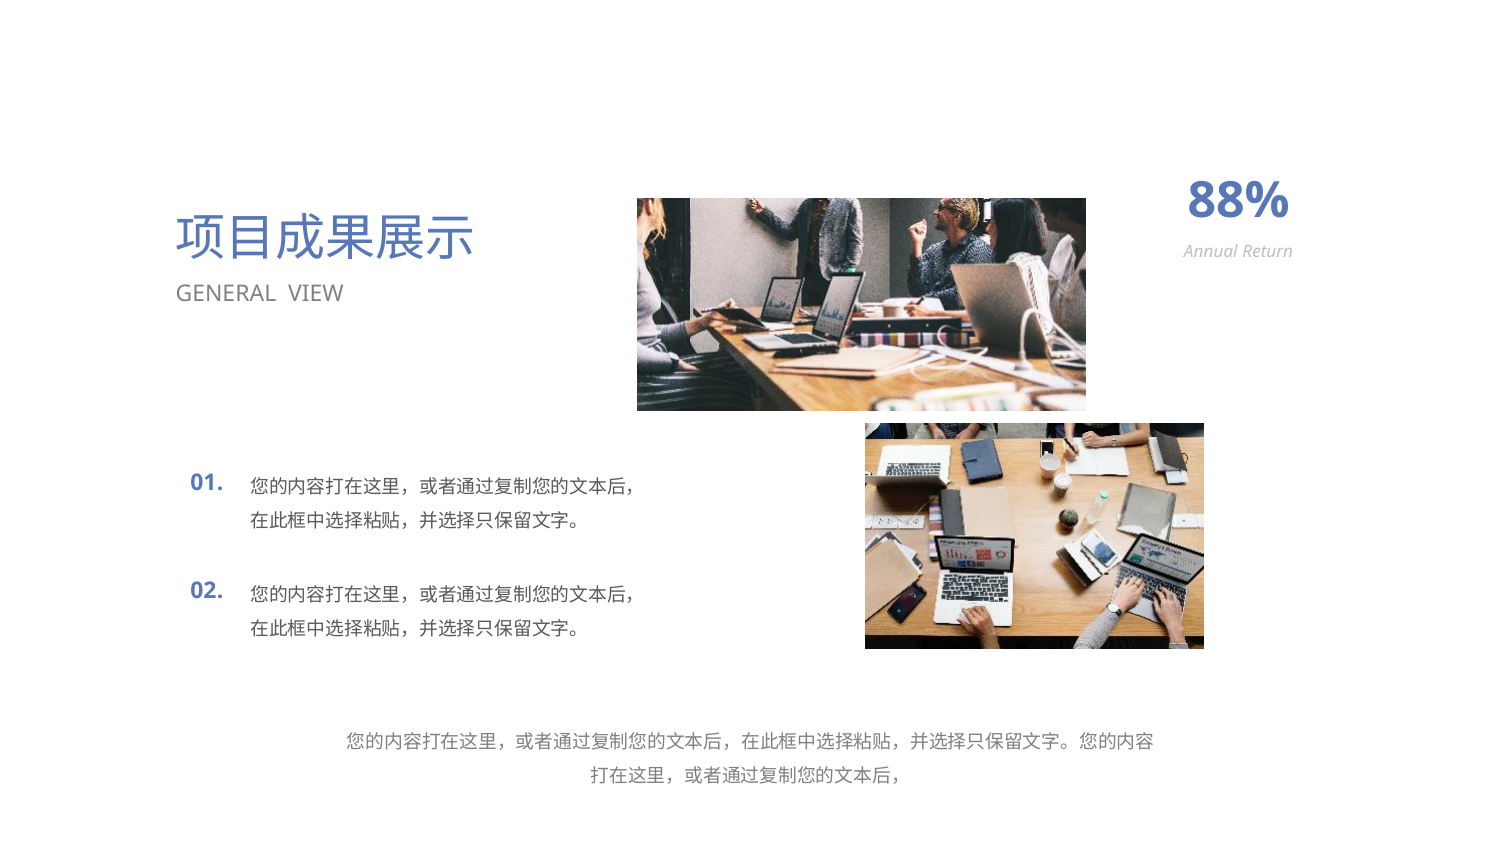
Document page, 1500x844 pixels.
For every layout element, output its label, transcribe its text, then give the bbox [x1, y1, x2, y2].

picture [865, 423, 1204, 649]
text_box 您的内容打在这里，或者通过复制您的文本后，在此框中选择粘贴，并选择只保留文字。您的内容打在这里，或者通过复制您的文本后， [328, 711, 1172, 794]
text_box 01. [175, 460, 239, 503]
text_box 您的内容打在这里，或者通过复制您的文本后，在此框中选择粘贴，并选择只保留文字。 [235, 456, 645, 539]
text_box 02. [175, 568, 239, 611]
text_box Annual Return [1138, 232, 1339, 268]
text_box 您的内容打在这里，或者通过复制您的文本后，在此框中选择粘贴，并选择只保留文字。 [235, 564, 645, 647]
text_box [160, 198, 550, 314]
text_box 88% [1143, 160, 1334, 232]
picture [637, 198, 1086, 411]
